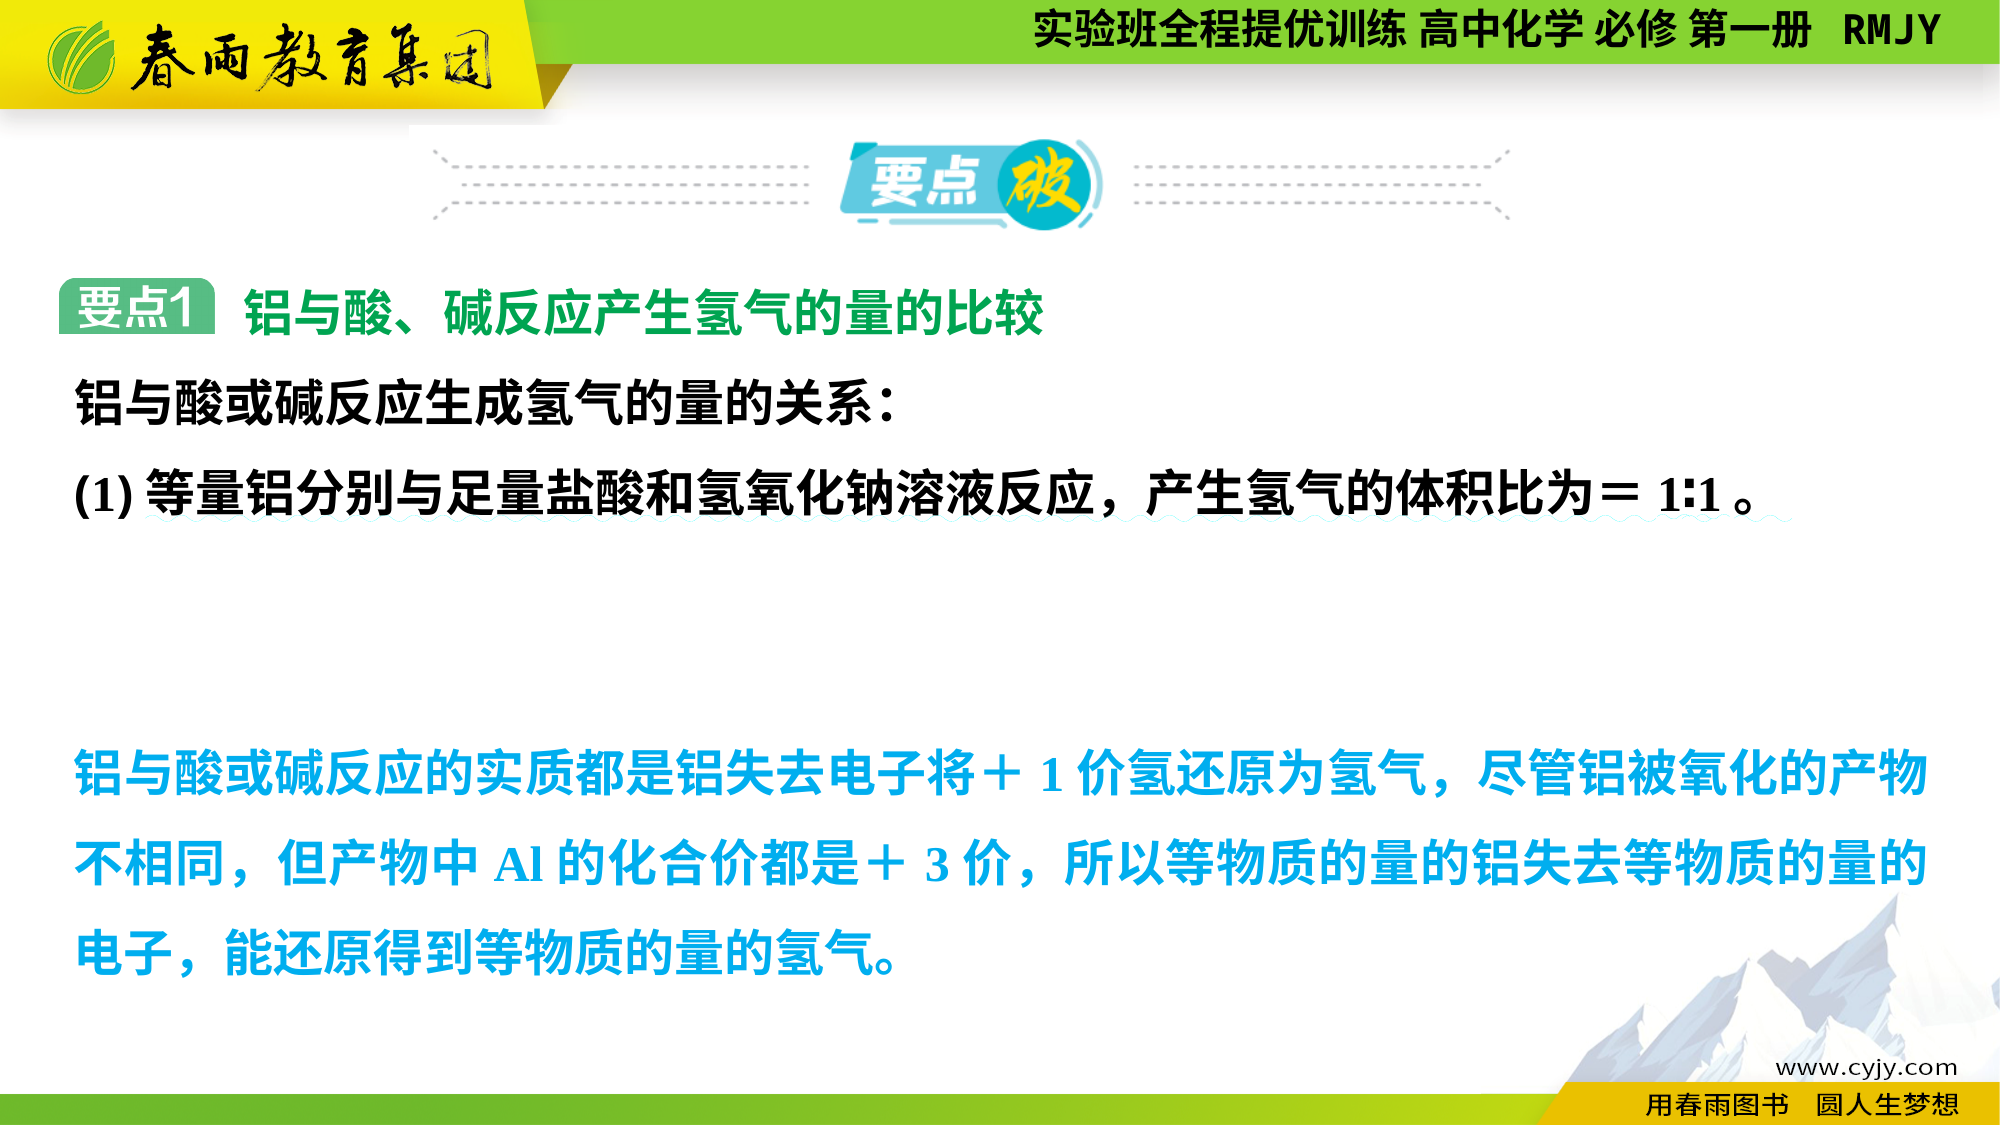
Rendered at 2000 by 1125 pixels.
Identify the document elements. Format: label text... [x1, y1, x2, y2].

text_box 铝与酸或碱反应的实质都是铝失去电子将＋1价氢还原为氢气，尽管铝被氧化的产物不相同，但产物中Al的化合价都是＋3价，所以等物质的量的铝失去等物质的量的电子，能还原得到等物质的量的氢气。 [59, 704, 1944, 989]
picture [0, 0, 2000, 1125]
